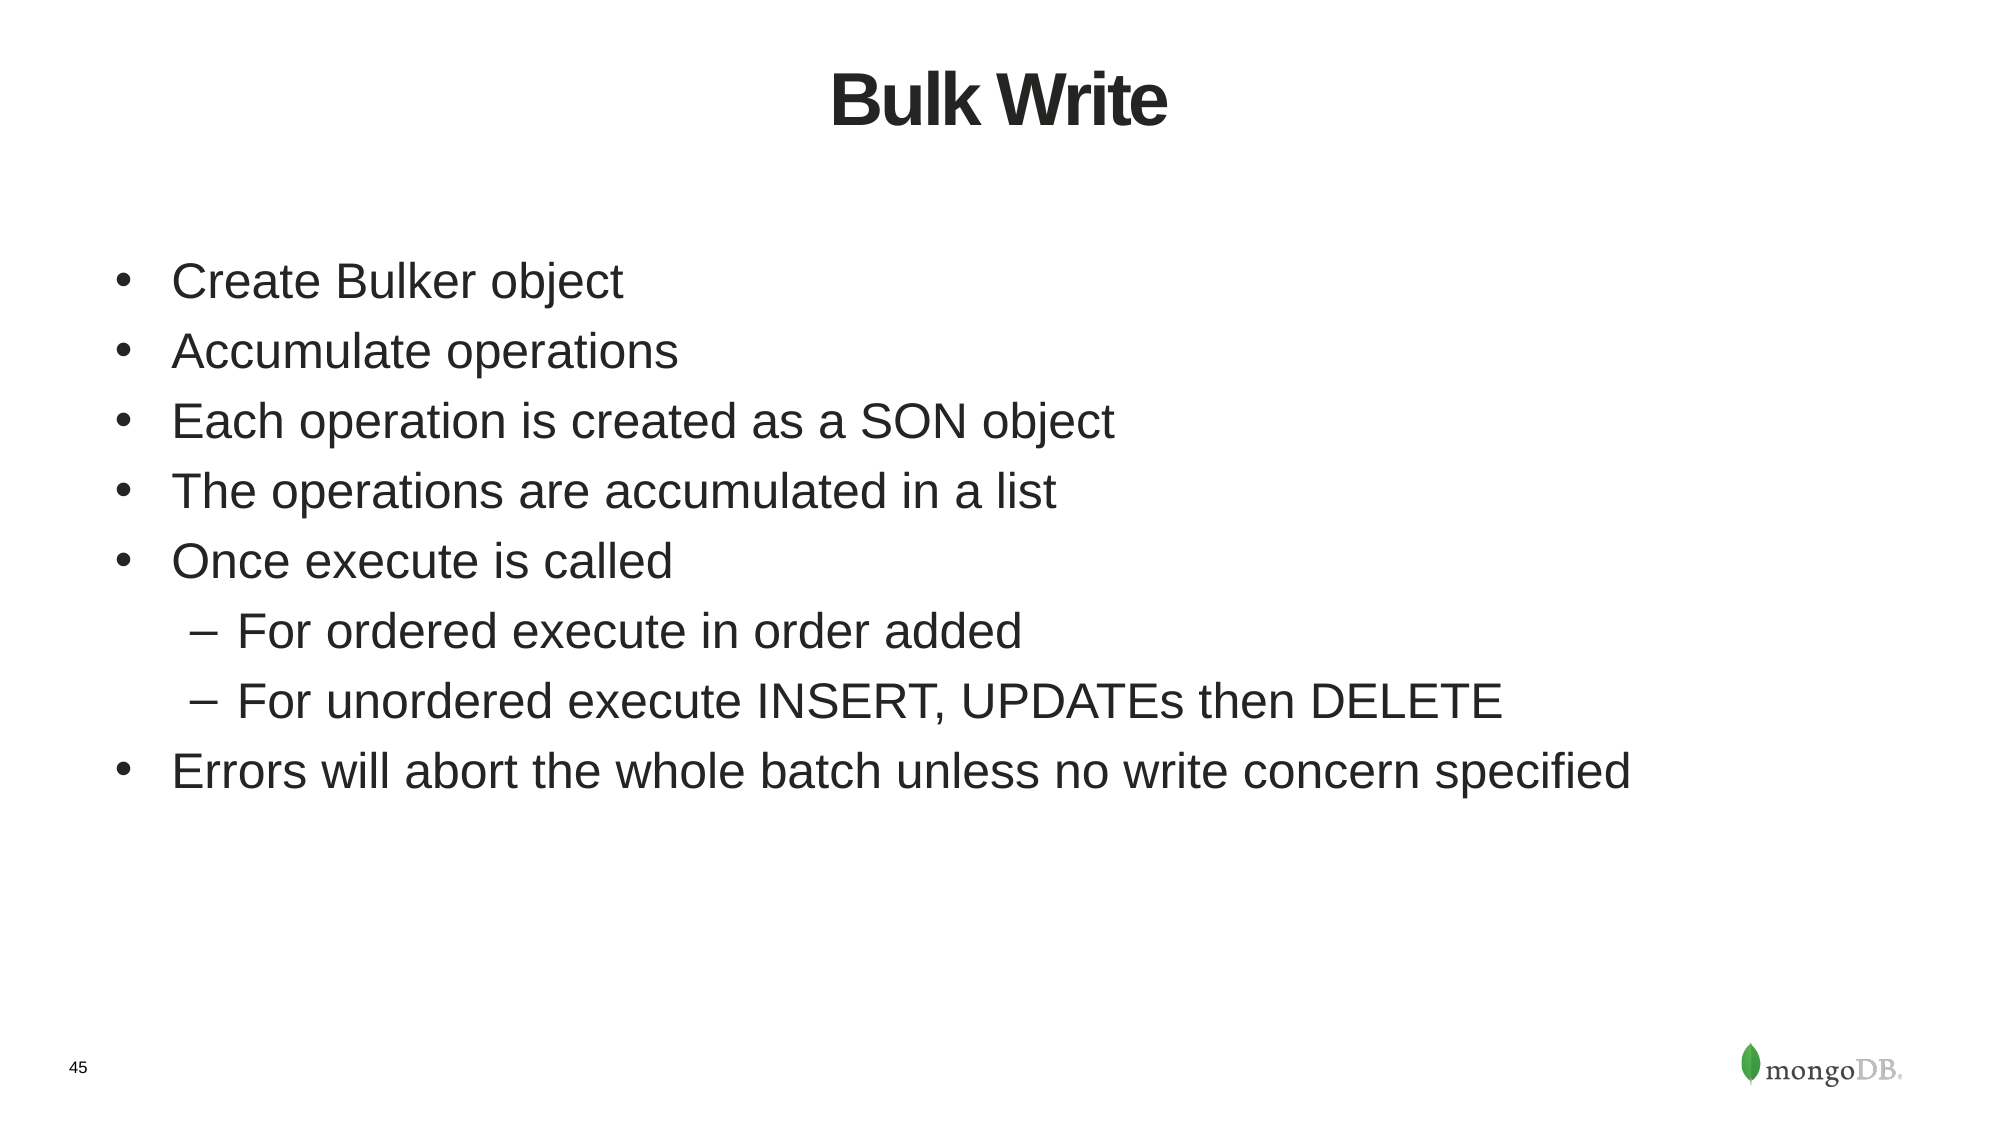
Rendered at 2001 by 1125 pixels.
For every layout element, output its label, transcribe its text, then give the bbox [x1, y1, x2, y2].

list Create Bulker object Accumulate operations Each operation is created as a SON object The operations are accumulated in a list Once execute is called For ordered execute in order added For unordered execute INSERT, UPDATEs then DELETE Errors will abort the whole batch unless no write concern specified [99, 241, 1900, 1058]
title Bulk Write [99, 1, 1900, 190]
